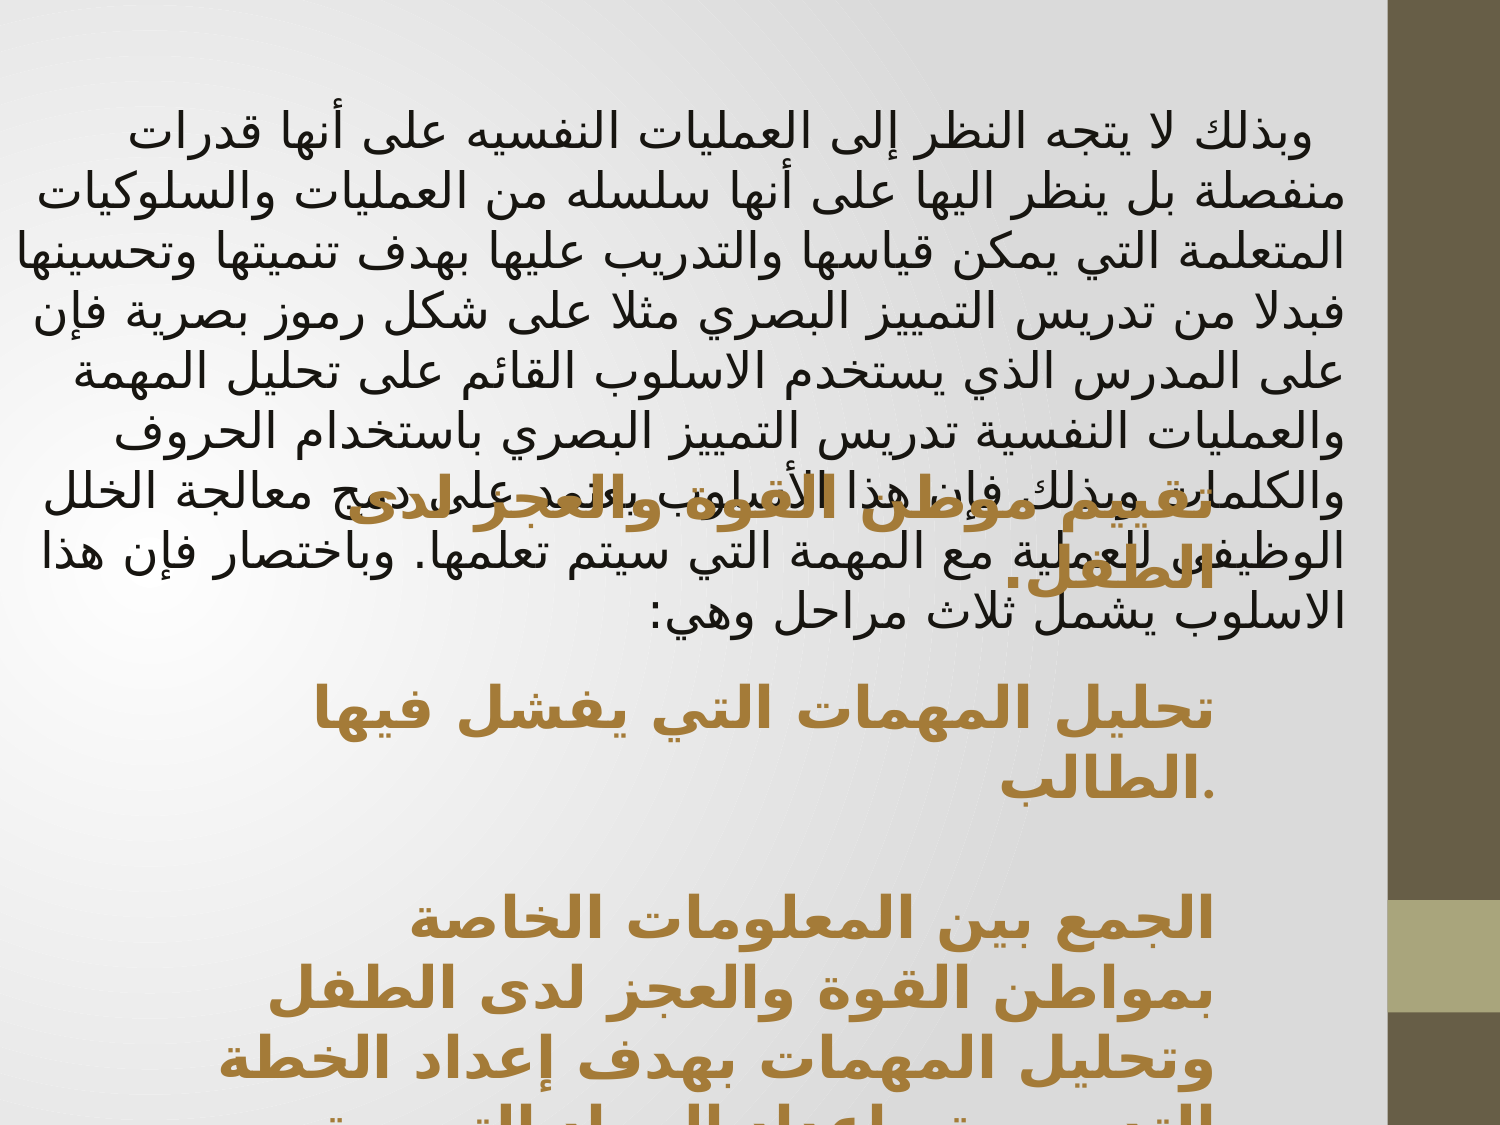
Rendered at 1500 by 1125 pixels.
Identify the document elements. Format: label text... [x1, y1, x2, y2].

text_box وبذلك لا يتجه النظر إلى العمليات النفسيه على أنها قدرات منفصلة بل ينظر اليها على أنها سلسله من العمليات والسلوكيات المتعلمة التي يمكن قياسها والتدريب عليها بهدف تنميتها وتحسينها فبدلا من تدريس التمييز البصري مثلا على شكل رموز بصرية فإن على المدرس الذي يستخدم الاسلوب القائم على تحليل المهمة والعمليات النفسية تدريس التمييز البصري باستخدام الحروف والكلمات وبذلك فإن هذا الأسلوب يعتمد على دمج معالجة الخلل الوظيفي للعملية مع المهمة التي سيتم تعلمها. وباختصار فإن هذا الاسلوب يشمل ثلاث مراحل وهي: [0, 91, 1363, 647]
text_box تقييم موطن القوة والعجز لدى الطفل. تحليل المهمات التي يفشل فيها الطالب. الجمع بين المعلومات الخاصة بمواطن القوة والعجز لدى الطفل وتحليل المهمات بهدف إعداد الخطة التدريسية وإعداد المواد التربوية التي سيتم تقديمها بشكل فردي. [194, 392, 1233, 1125]
